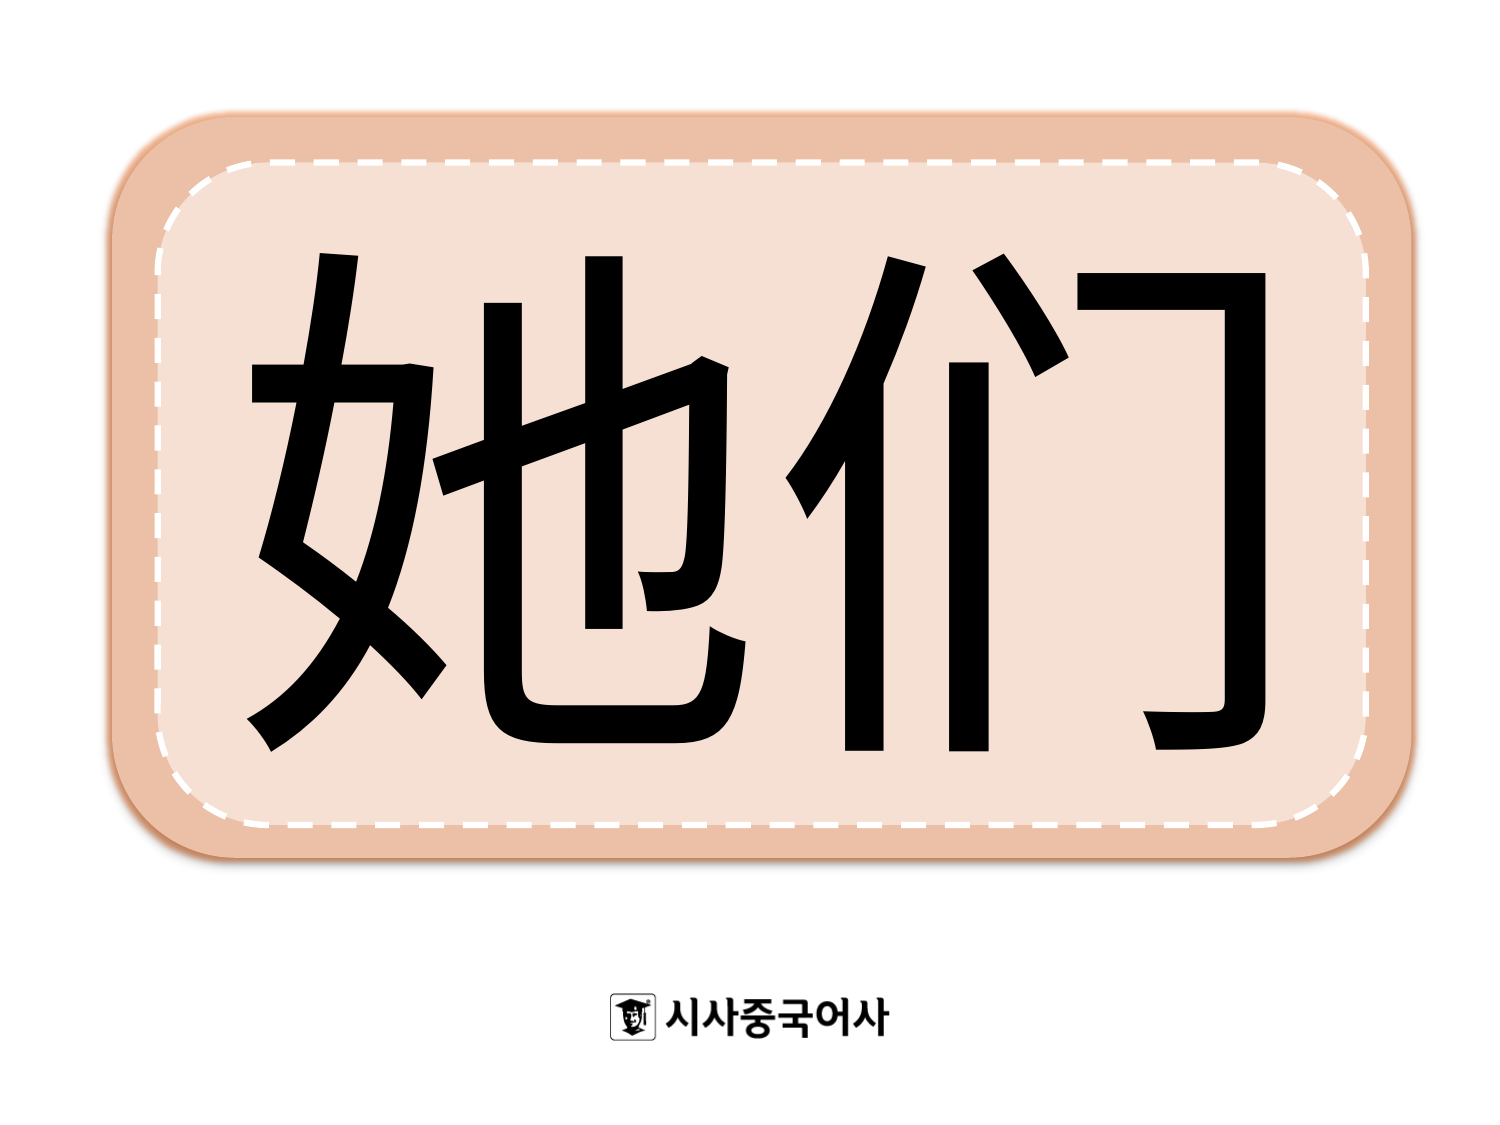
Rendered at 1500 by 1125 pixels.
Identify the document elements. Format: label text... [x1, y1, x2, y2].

picture [602, 987, 898, 1047]
text_box 她们 [162, 160, 1371, 824]
